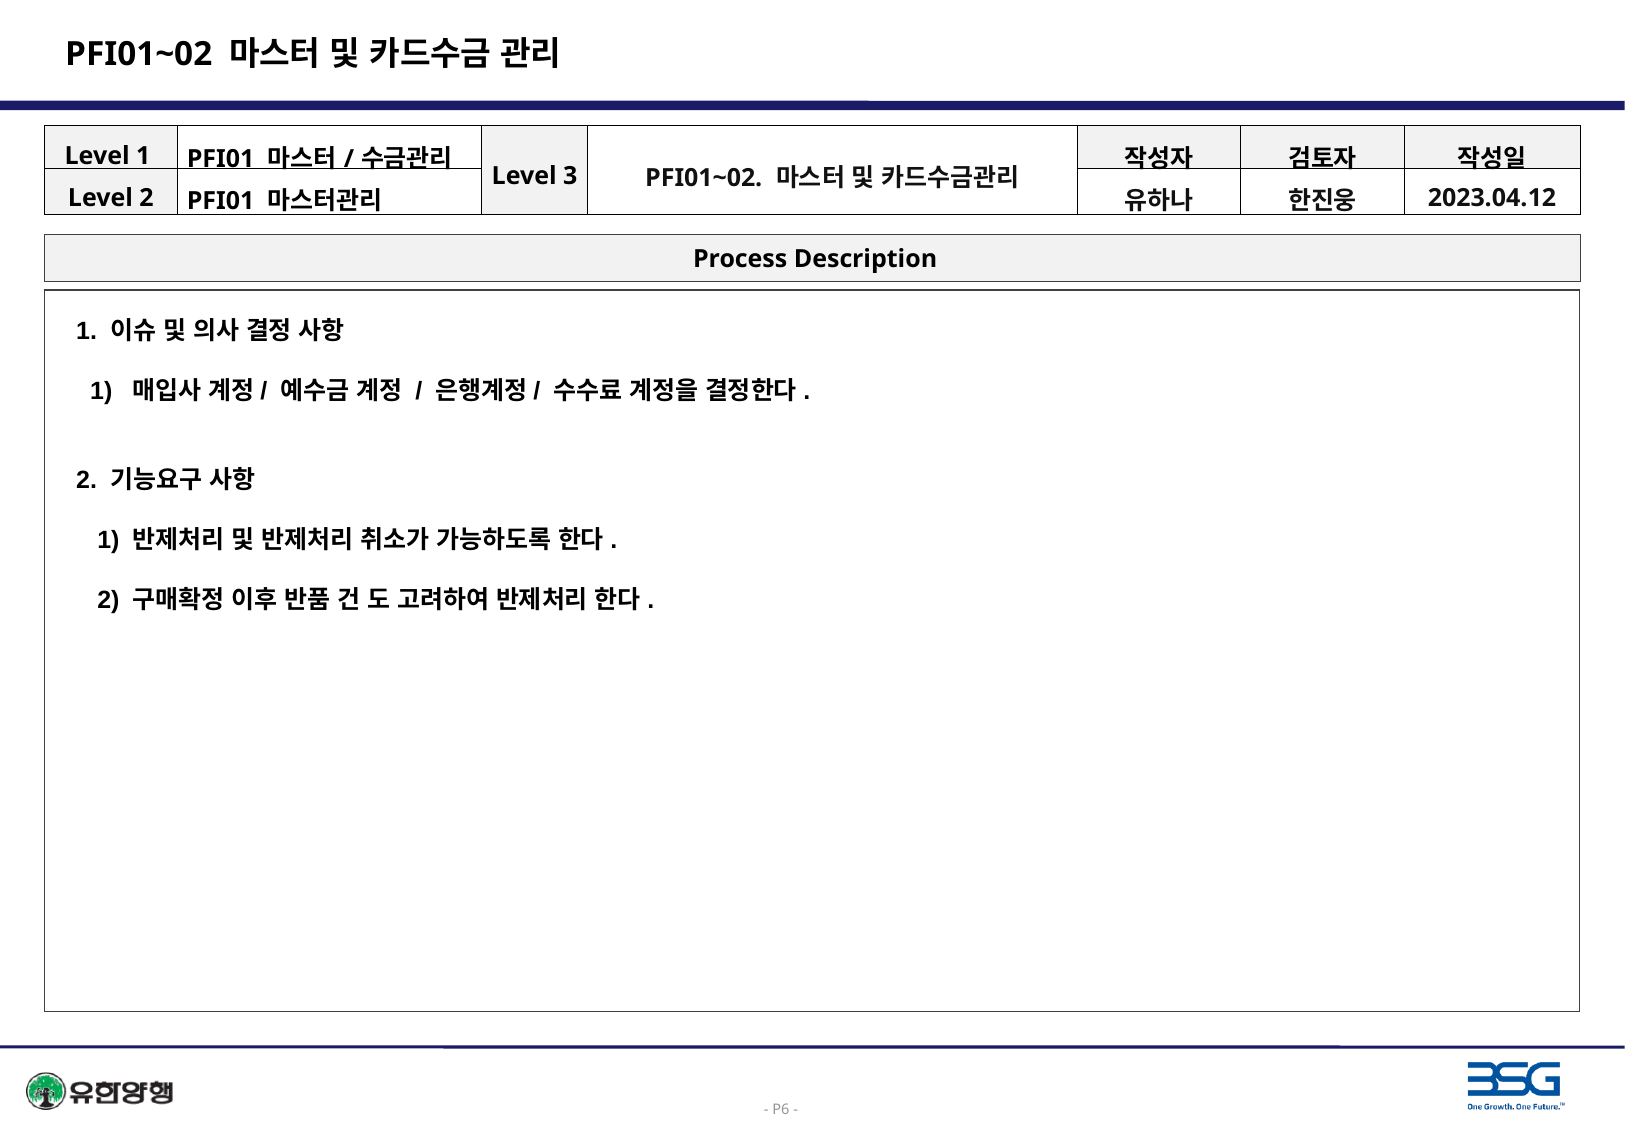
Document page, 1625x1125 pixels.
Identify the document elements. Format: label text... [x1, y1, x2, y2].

table_header PFI01~02. 마스터 및 카드수금관리 [588, 126, 1077, 214]
table_cell 유하나 [1078, 169, 1240, 214]
table_cell PFI01 마스터관리 [178, 169, 481, 214]
table_header 작성일 [1405, 126, 1580, 168]
picture [1466, 1062, 1565, 1110]
picture [20, 1068, 178, 1112]
table_header 작성자 [1078, 126, 1240, 168]
table_header Level 3 [482, 126, 587, 214]
table_cell 2023.04.12 [1405, 169, 1580, 214]
table_header 검토자 [1241, 126, 1404, 168]
table_cell Level 2 [45, 169, 177, 214]
title PFI01~02 마스터 및 카드수금 관리 [50, 23, 1118, 80]
text_box [44, 290, 1580, 1012]
table_header PFI01 마스터/수금관리 [178, 126, 481, 168]
text_box 1. 이슈 및 의사 결정 사항 1) 매입사 계정/ 예수금 계정 / 은행계정/ 수수료 계정을 결정한다. 2. 기능요구 사항 1) 반제처리 및 반제처리 취소가 가능하도록 한다. 2) 구매확정 이후 반품 건 도 고려하여 반제처리 한다. [61, 306, 1563, 621]
text_box Process Description [44, 234, 1581, 282]
table_header Level 1 [45, 126, 177, 168]
table_cell 한진웅 [1241, 169, 1404, 214]
